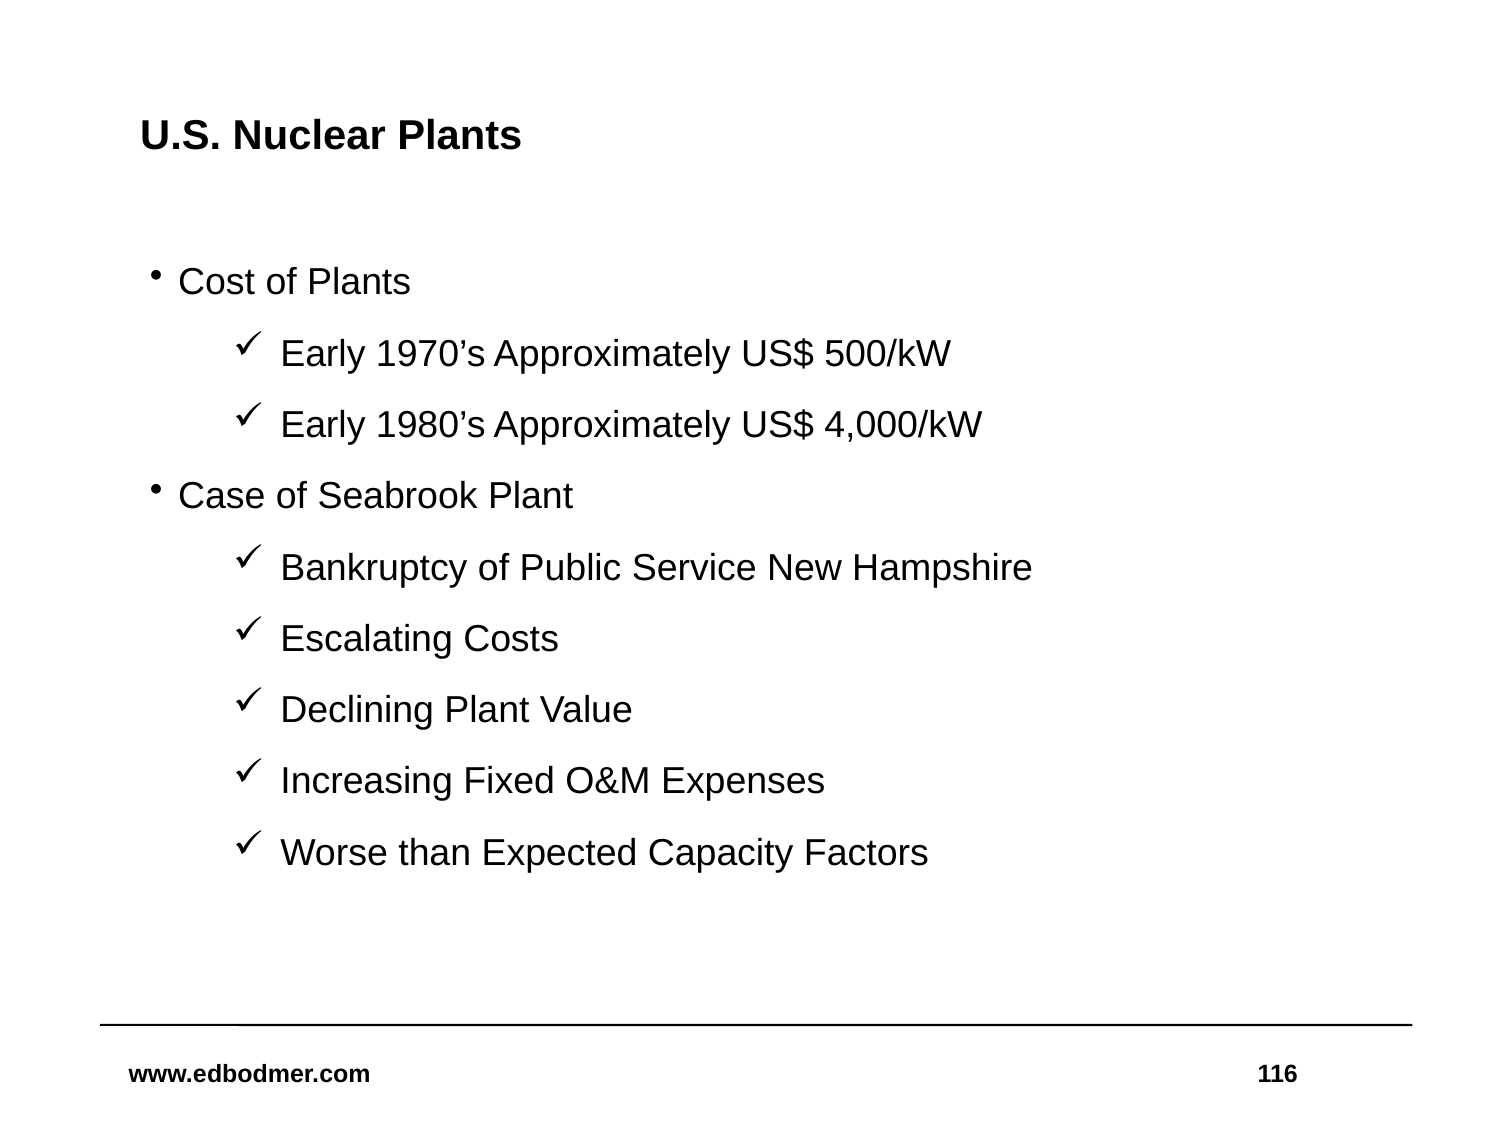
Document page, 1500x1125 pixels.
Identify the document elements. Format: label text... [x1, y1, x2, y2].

list Cost of Plants Early 1970’s Approximately US$ 500/kW Early 1980’s Approximately US$ 4,000/kW Case of Seabrook Plant Bankruptcy of Public Service New Hampshire Escalating Costs Declining Plant Value Increasing Fixed O&M Expenses Worse than Expected Capacity Factors [125, 249, 1375, 1000]
title U.S. Nuclear Plants [125, 99, 1288, 225]
